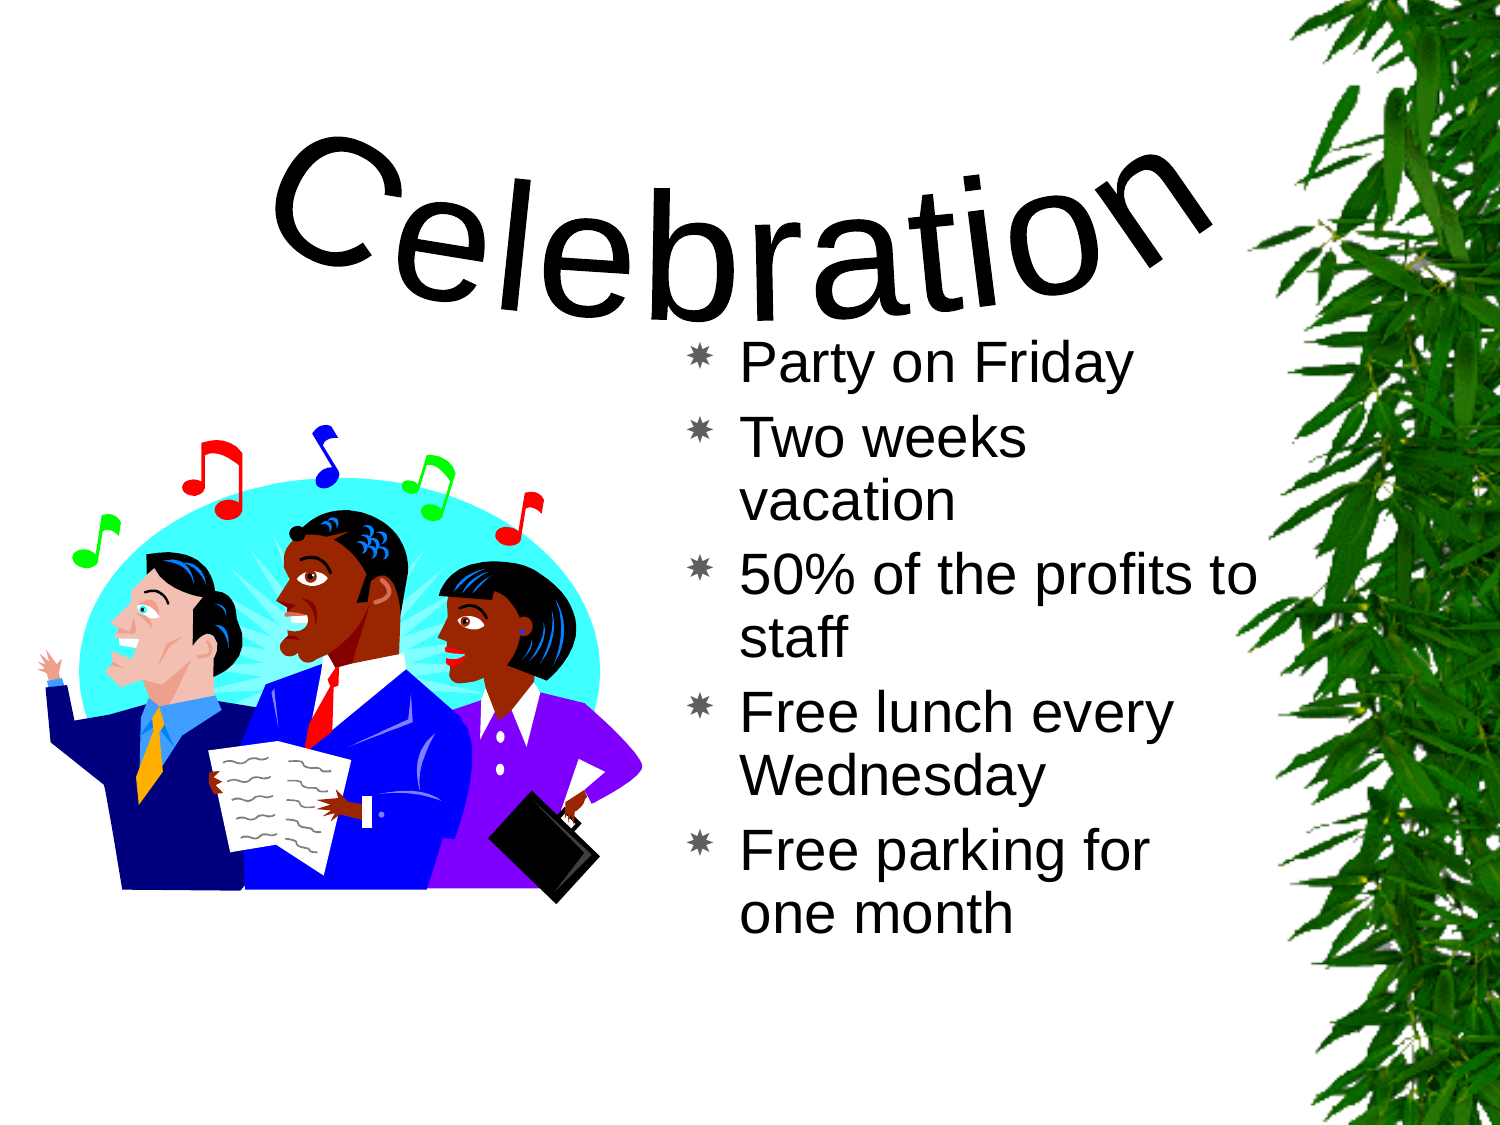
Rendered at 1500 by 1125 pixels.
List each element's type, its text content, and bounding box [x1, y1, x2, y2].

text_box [37, 420, 645, 905]
picture [1206, 0, 1500, 1125]
list Party on Friday Two weeks vacation 50% of the profits to staff Free lunch every Wednesday Free parking for one month [667, 324, 1276, 1001]
